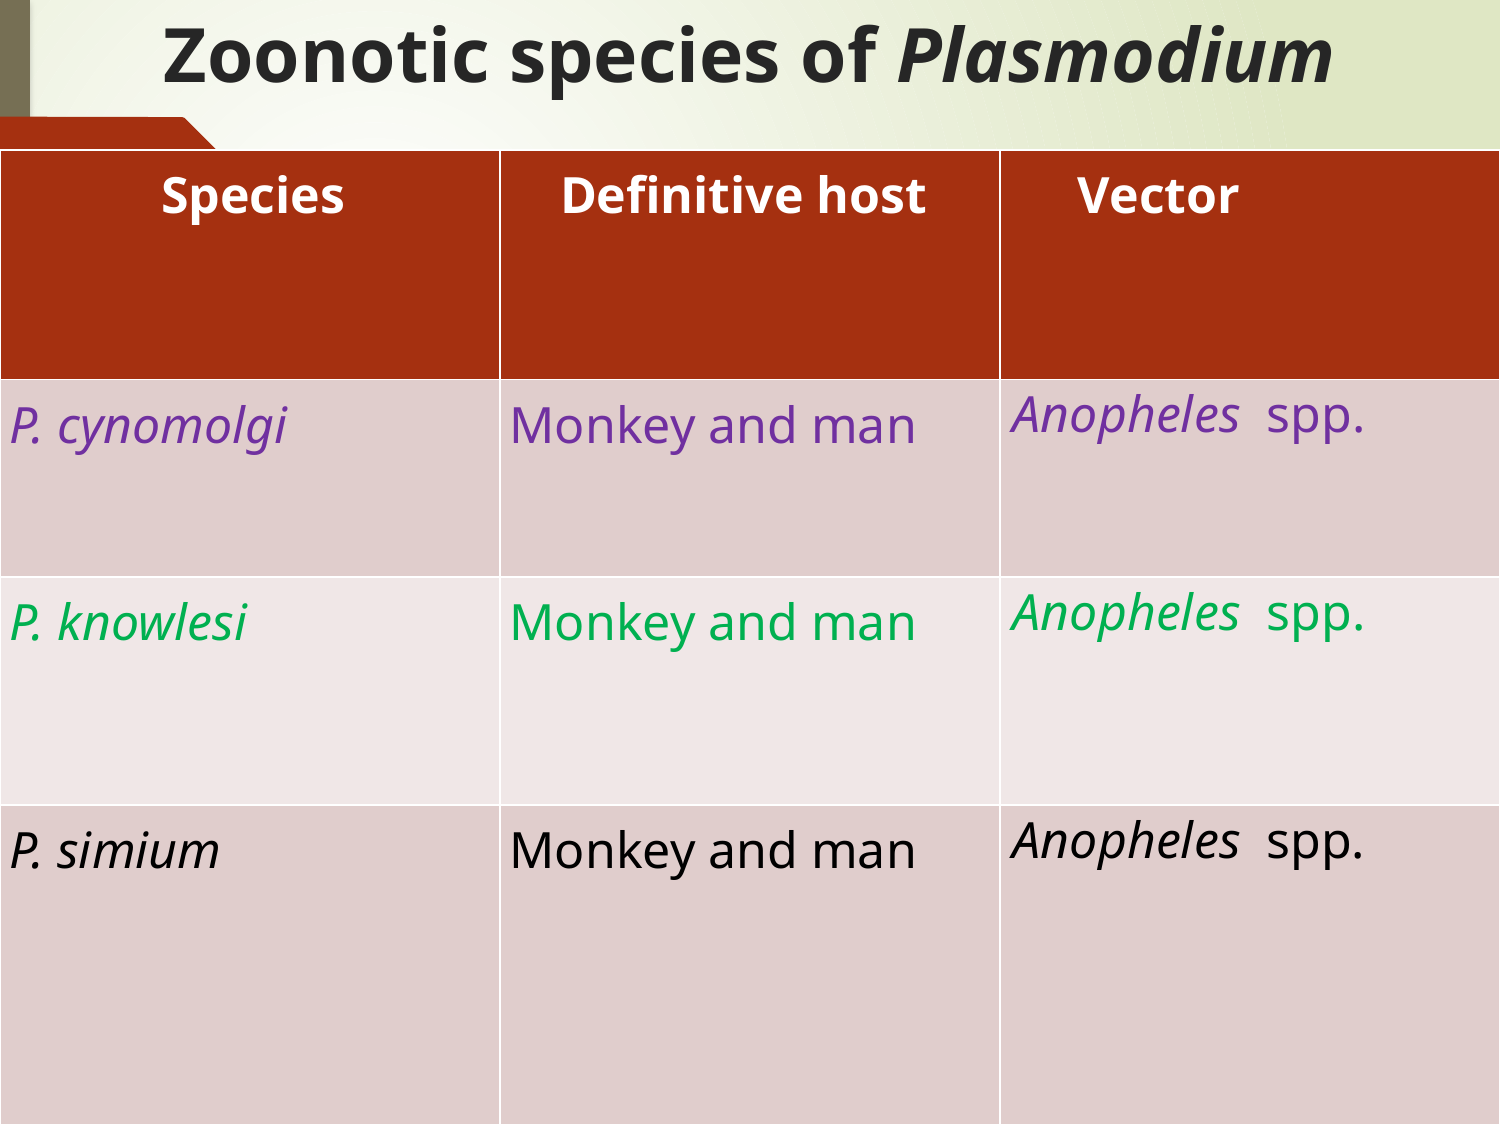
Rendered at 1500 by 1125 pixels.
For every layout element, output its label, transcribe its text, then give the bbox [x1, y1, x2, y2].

table_header Vector [1001, 151, 1499, 379]
table_cell Anopheles spp. [1001, 380, 1499, 576]
table_cell Monkey and man [501, 578, 999, 804]
table_cell Monkey and man [501, 806, 999, 1124]
table_cell Anopheles spp. [1001, 806, 1499, 1124]
title Zoonotic species of Plasmodium [0, 0, 1500, 149]
table_cell P. cynomolgi [1, 380, 499, 576]
table_cell P. knowlesi [1, 578, 499, 804]
table_cell Monkey and man [501, 380, 999, 576]
table_header Species [1, 151, 499, 379]
table_cell Anopheles spp. [1001, 578, 1499, 804]
table_header Definitive host [501, 151, 999, 379]
table_cell P. simium [1, 806, 499, 1124]
